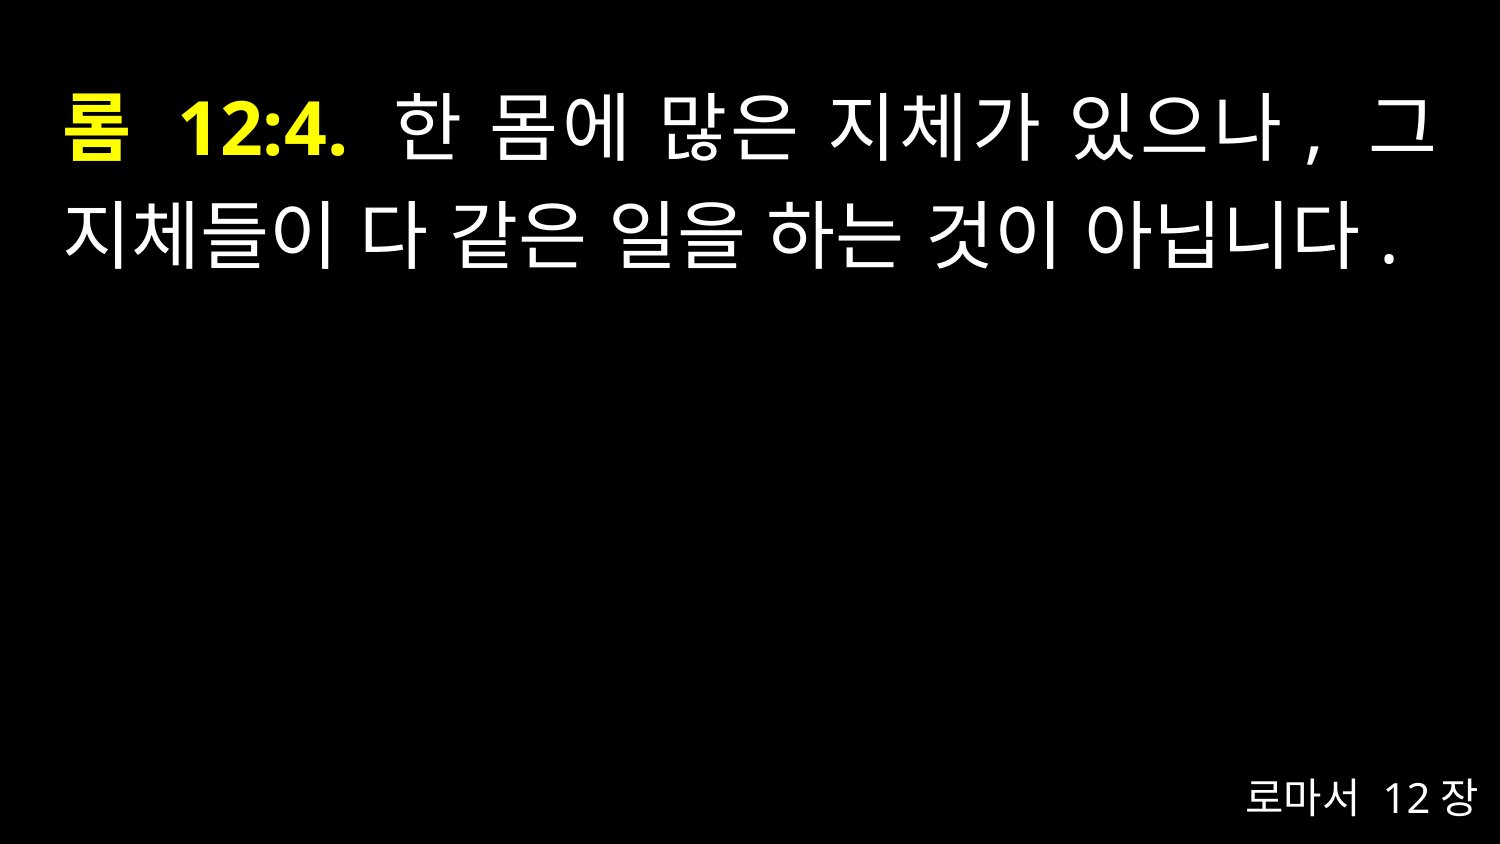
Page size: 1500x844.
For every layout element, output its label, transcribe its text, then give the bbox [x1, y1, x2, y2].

title 롬 12:4. 한 몸에 많은 지체가 있으나, 그 지체들이 다 같은 일을 하는 것이 아닙니다. [0, 0, 1500, 844]
subtitle 로마서 12장 [916, 770, 1500, 844]
